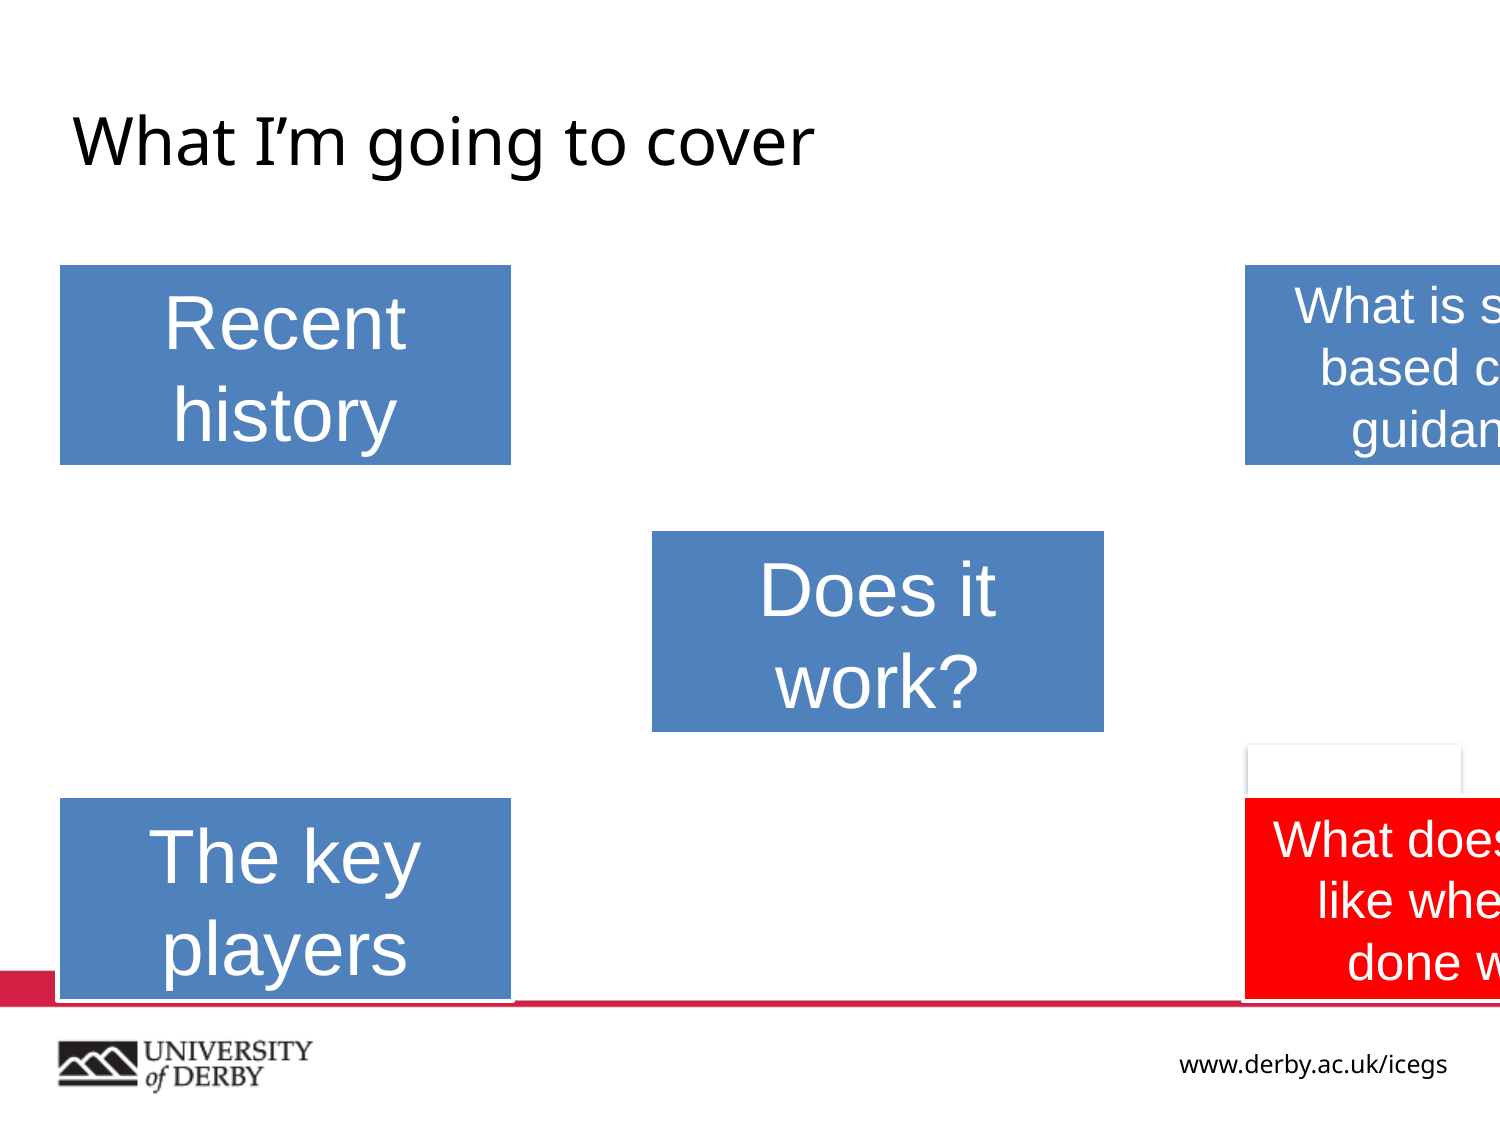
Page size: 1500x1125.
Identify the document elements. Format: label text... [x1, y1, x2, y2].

title What I’m going to cover [57, 45, 1425, 233]
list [57, 262, 1426, 934]
